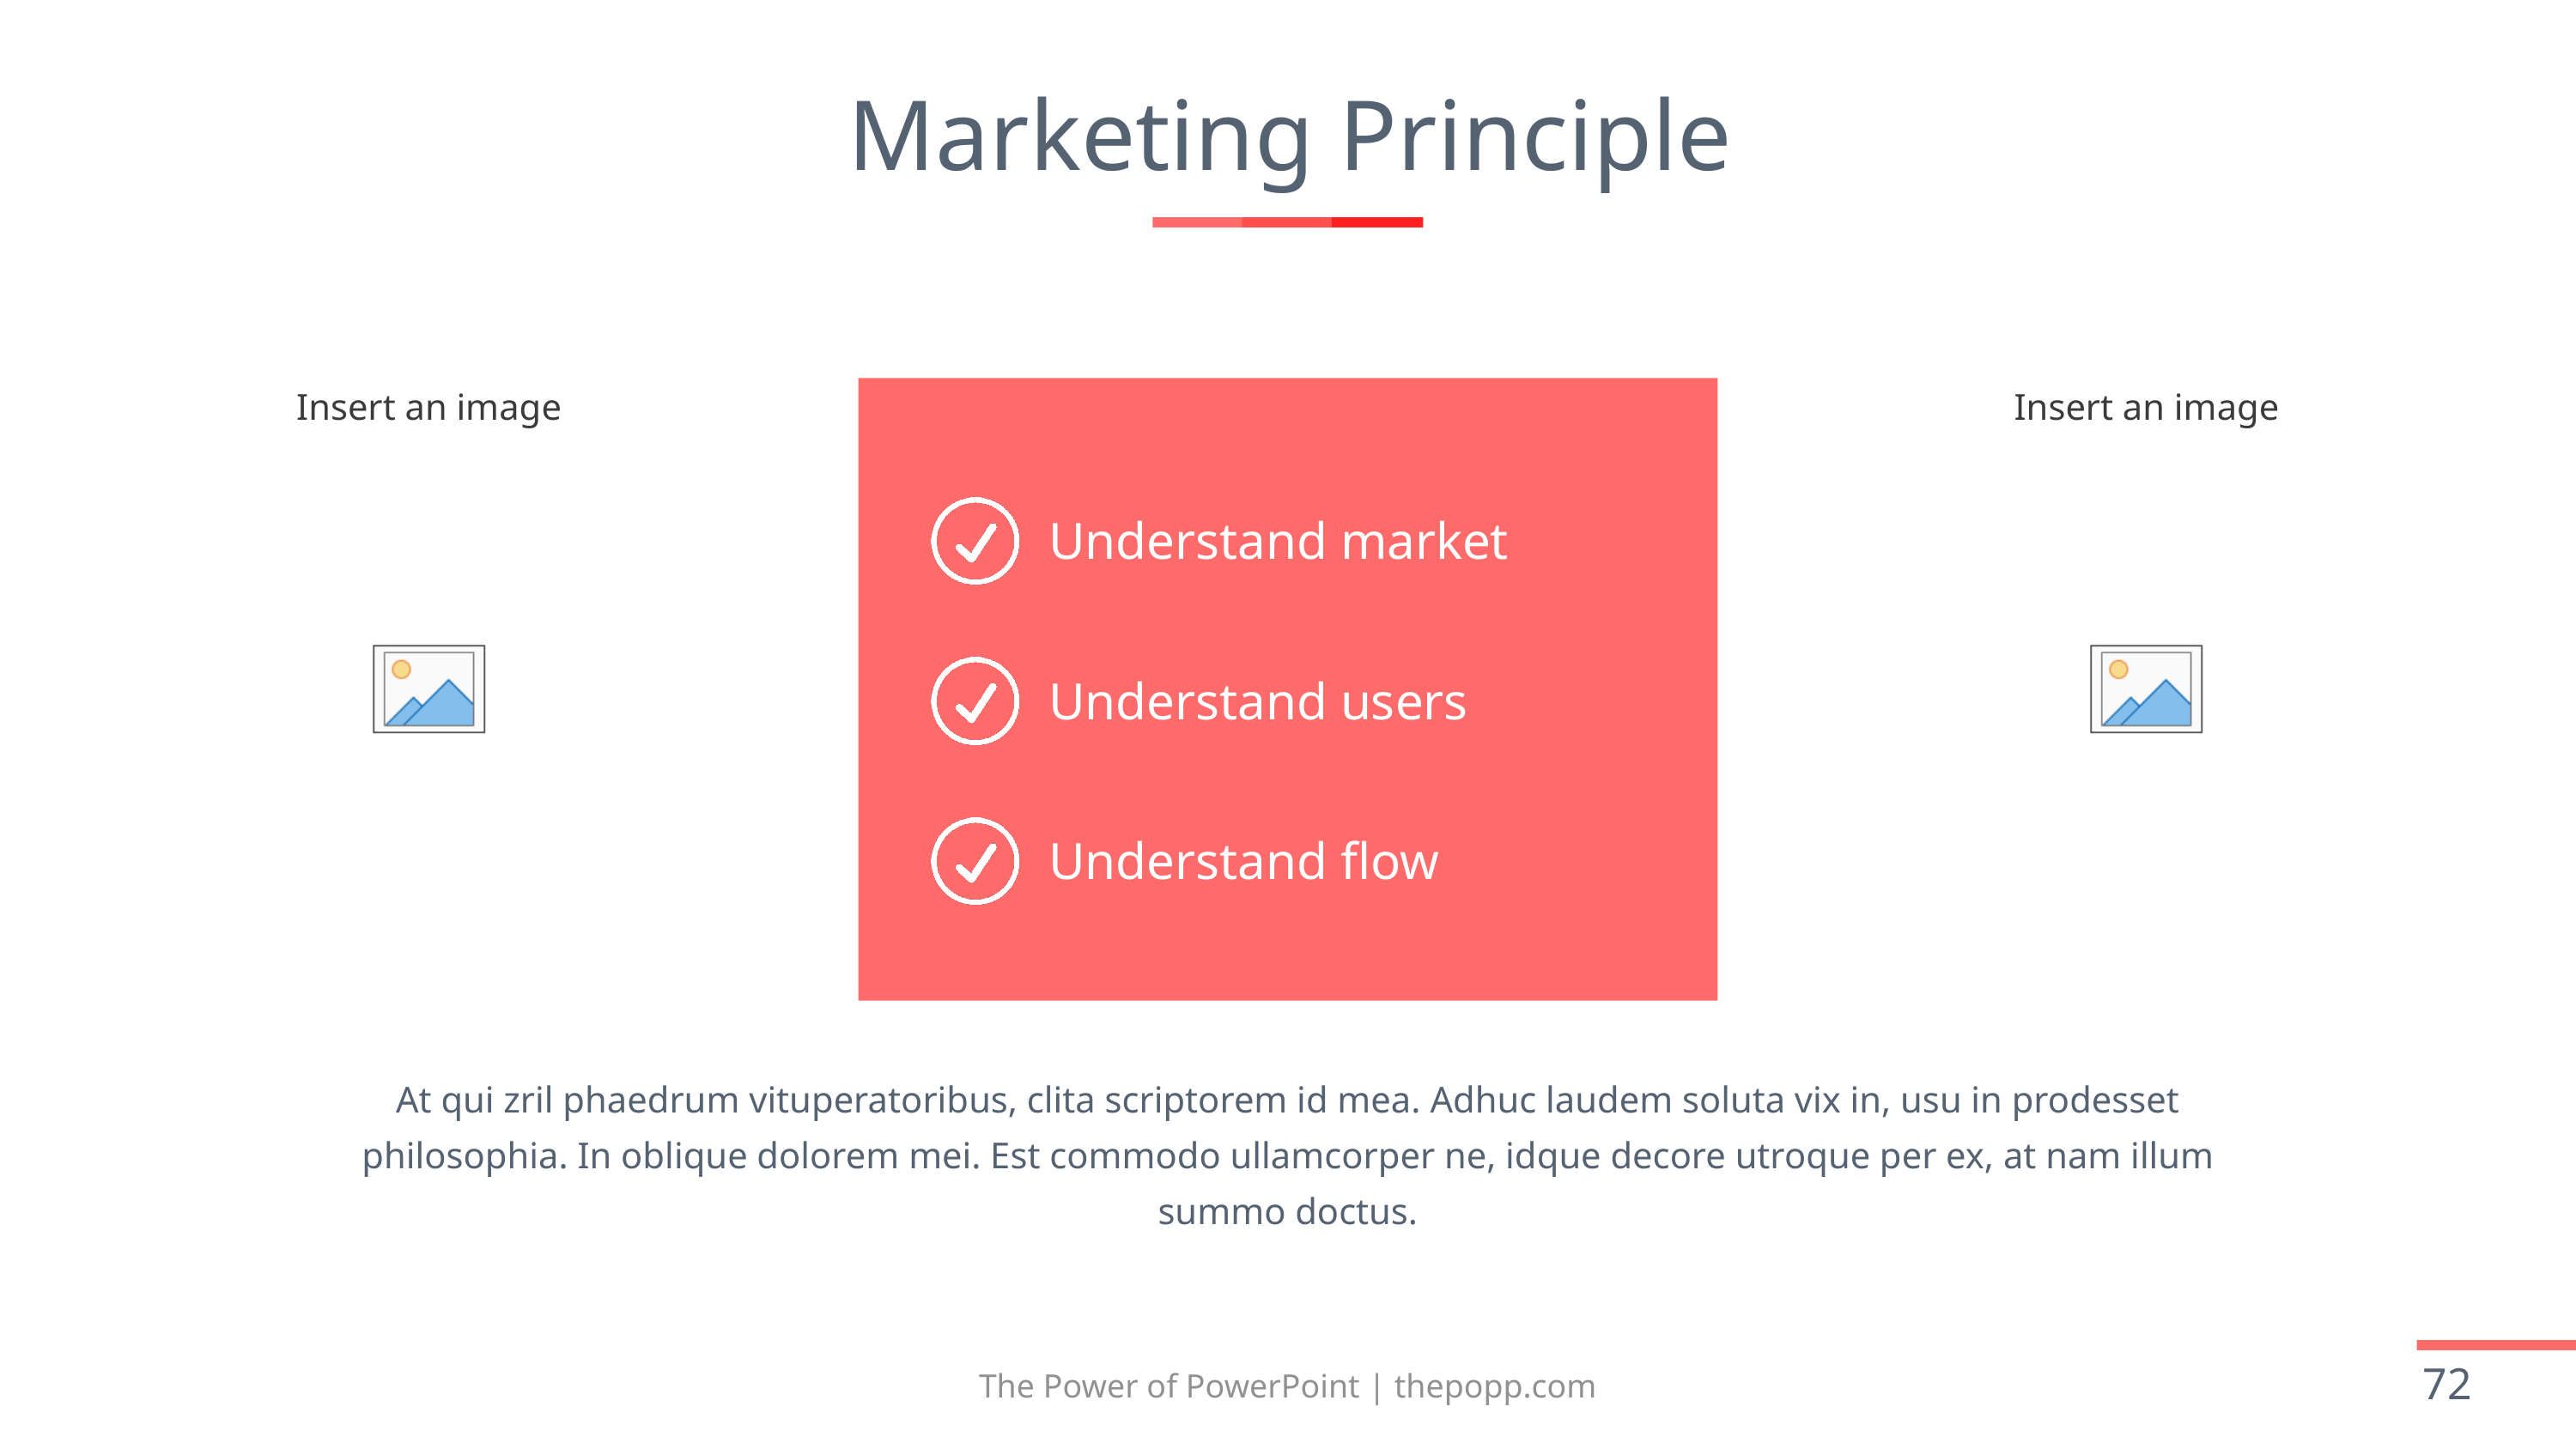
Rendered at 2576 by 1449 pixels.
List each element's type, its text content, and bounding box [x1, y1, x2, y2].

footer The Power of PowerPoint | thepopp.com [853, 1349, 1723, 1427]
list At qui zril phaedrum vituperatoribus, clita scriptorem id mea. Adhuc laudem soluta vix in, usu in prodesset philosophia. In oblique dolorem mei. Est commodo ullamcorper ne, idque decore utroque per ex, at nam illum summo doctus. [337, 1026, 2239, 1270]
picture [931, 817, 1019, 905]
picture [0, 378, 859, 1001]
list Understand flow [1036, 806, 1643, 912]
title Marketing Principle [69, 49, 2512, 230]
list Understand users [1036, 646, 1643, 753]
picture [1717, 378, 2576, 1001]
slide_number 72 [2409, 1351, 2576, 1421]
picture [931, 657, 1019, 745]
picture [931, 497, 1019, 585]
list Understand market [1036, 487, 1643, 592]
